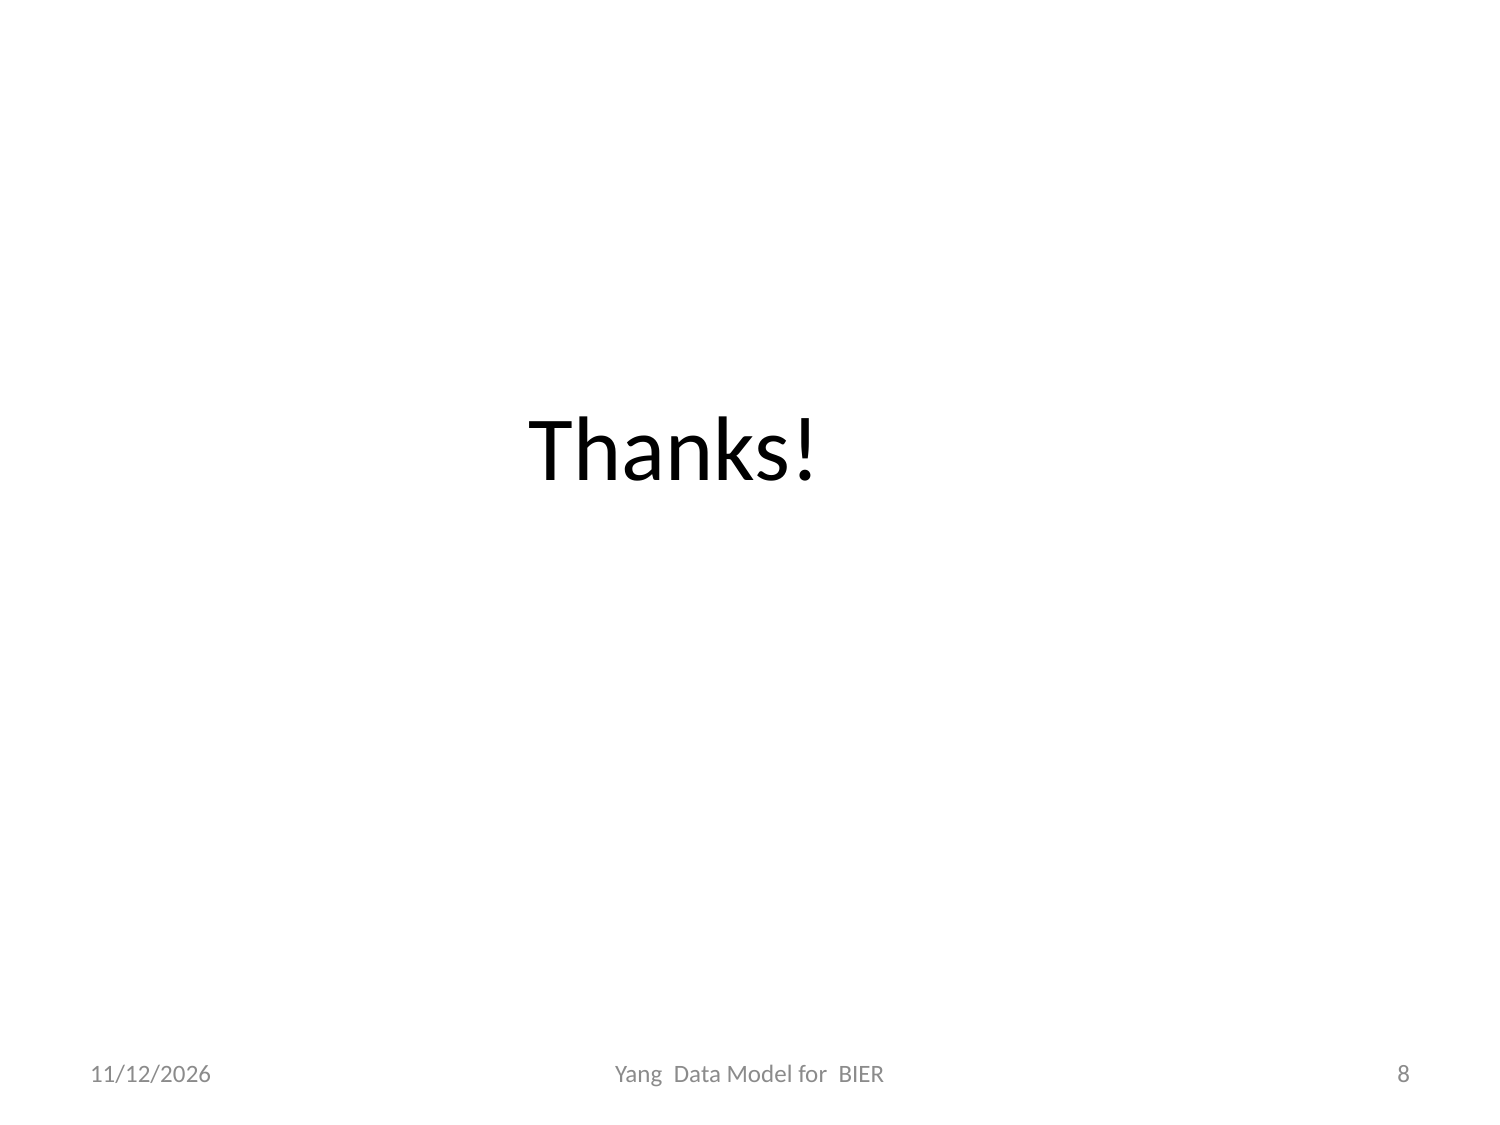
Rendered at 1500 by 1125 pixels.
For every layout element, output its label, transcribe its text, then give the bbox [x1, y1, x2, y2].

footer Yang Data Model for BIER [512, 1042, 988, 1103]
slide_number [75, 1042, 425, 1103]
title Thanks! [0, 349, 1350, 538]
slide_number 8 [1074, 1042, 1425, 1103]
